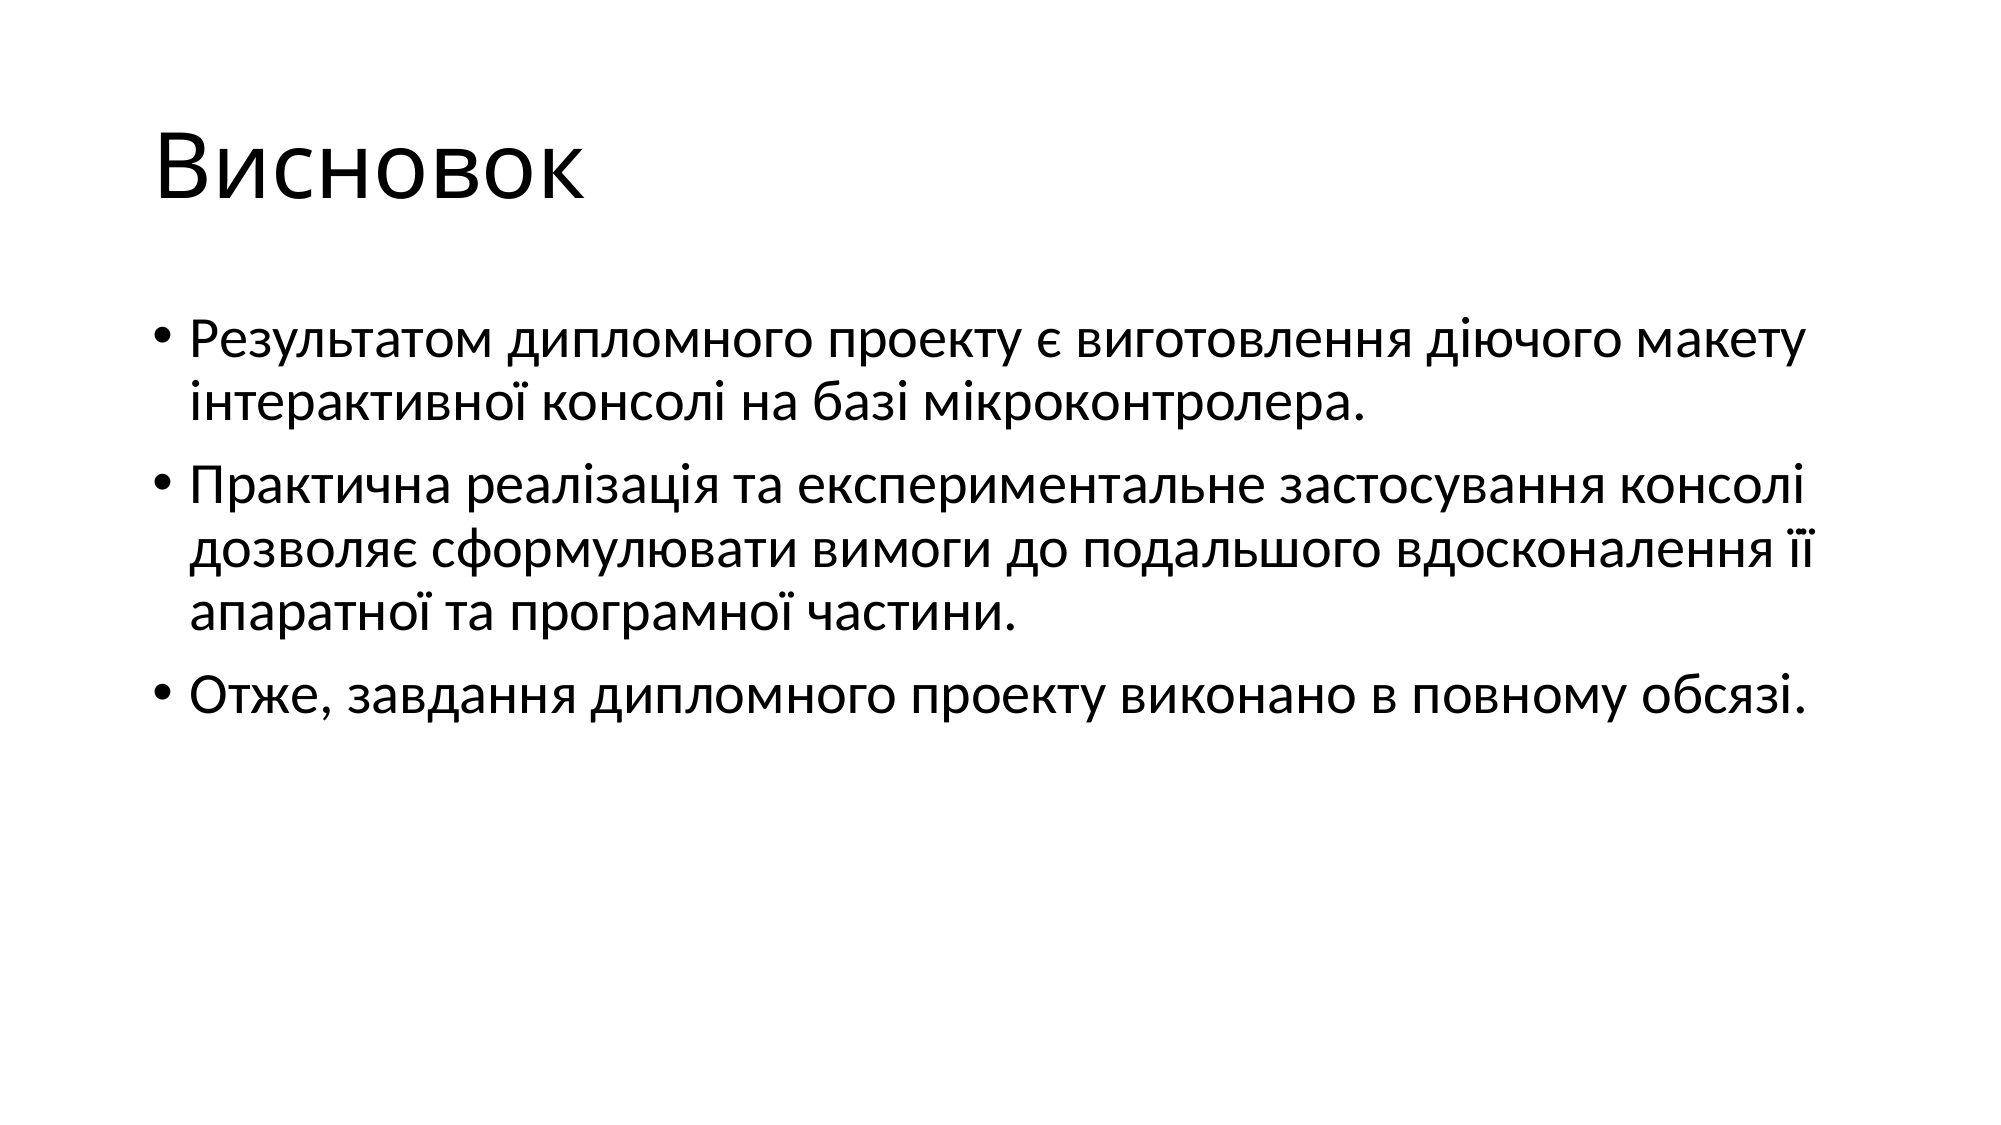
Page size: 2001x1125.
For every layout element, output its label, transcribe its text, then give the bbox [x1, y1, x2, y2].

list Результатом дипломного проекту є виготовлення діючого макету інтерактивної консолі на базі мікроконтролера. Практична реалізація та експериментальне застосування консолі дозволяє сформулювати вимоги до подальшого вдосконалення її апаратної та програмної частини. Отже, завдання дипломного проекту виконано в повному обсязі. [137, 299, 1863, 1014]
title Висновок [137, 59, 1863, 278]
